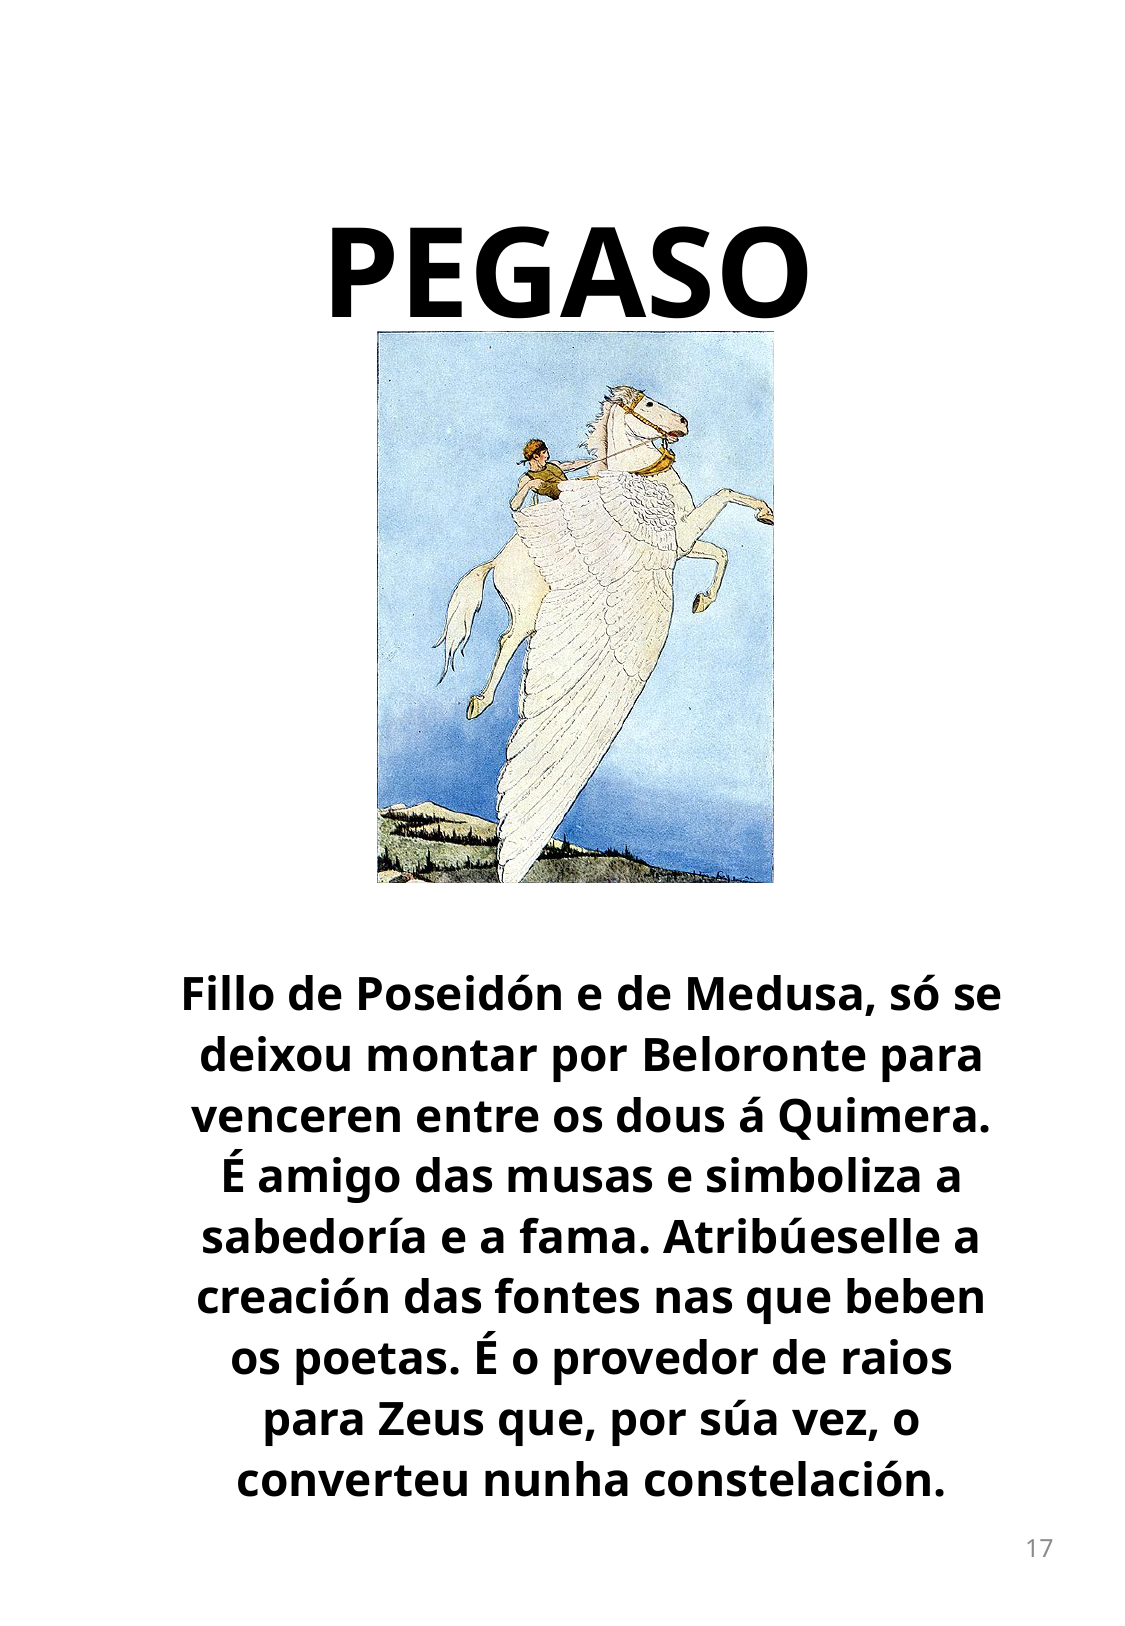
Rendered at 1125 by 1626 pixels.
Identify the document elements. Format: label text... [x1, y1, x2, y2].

picture [376, 331, 774, 884]
title PEGASO [46, 167, 1090, 368]
text_box Fillo de Poseidón e de Medusa, só se deixou montar por Beloronte para venceren entre os dous á Quimera. É amigo das musas e simboliza a sabedoría e a fama. Atribúeselle a creación das fontes nas que beben os poetas. É o provedor de raios para Zeus que, por súa vez, o converteu nunha constelación. [175, 929, 1008, 1528]
slide_number 17 [806, 1506, 1069, 1593]
